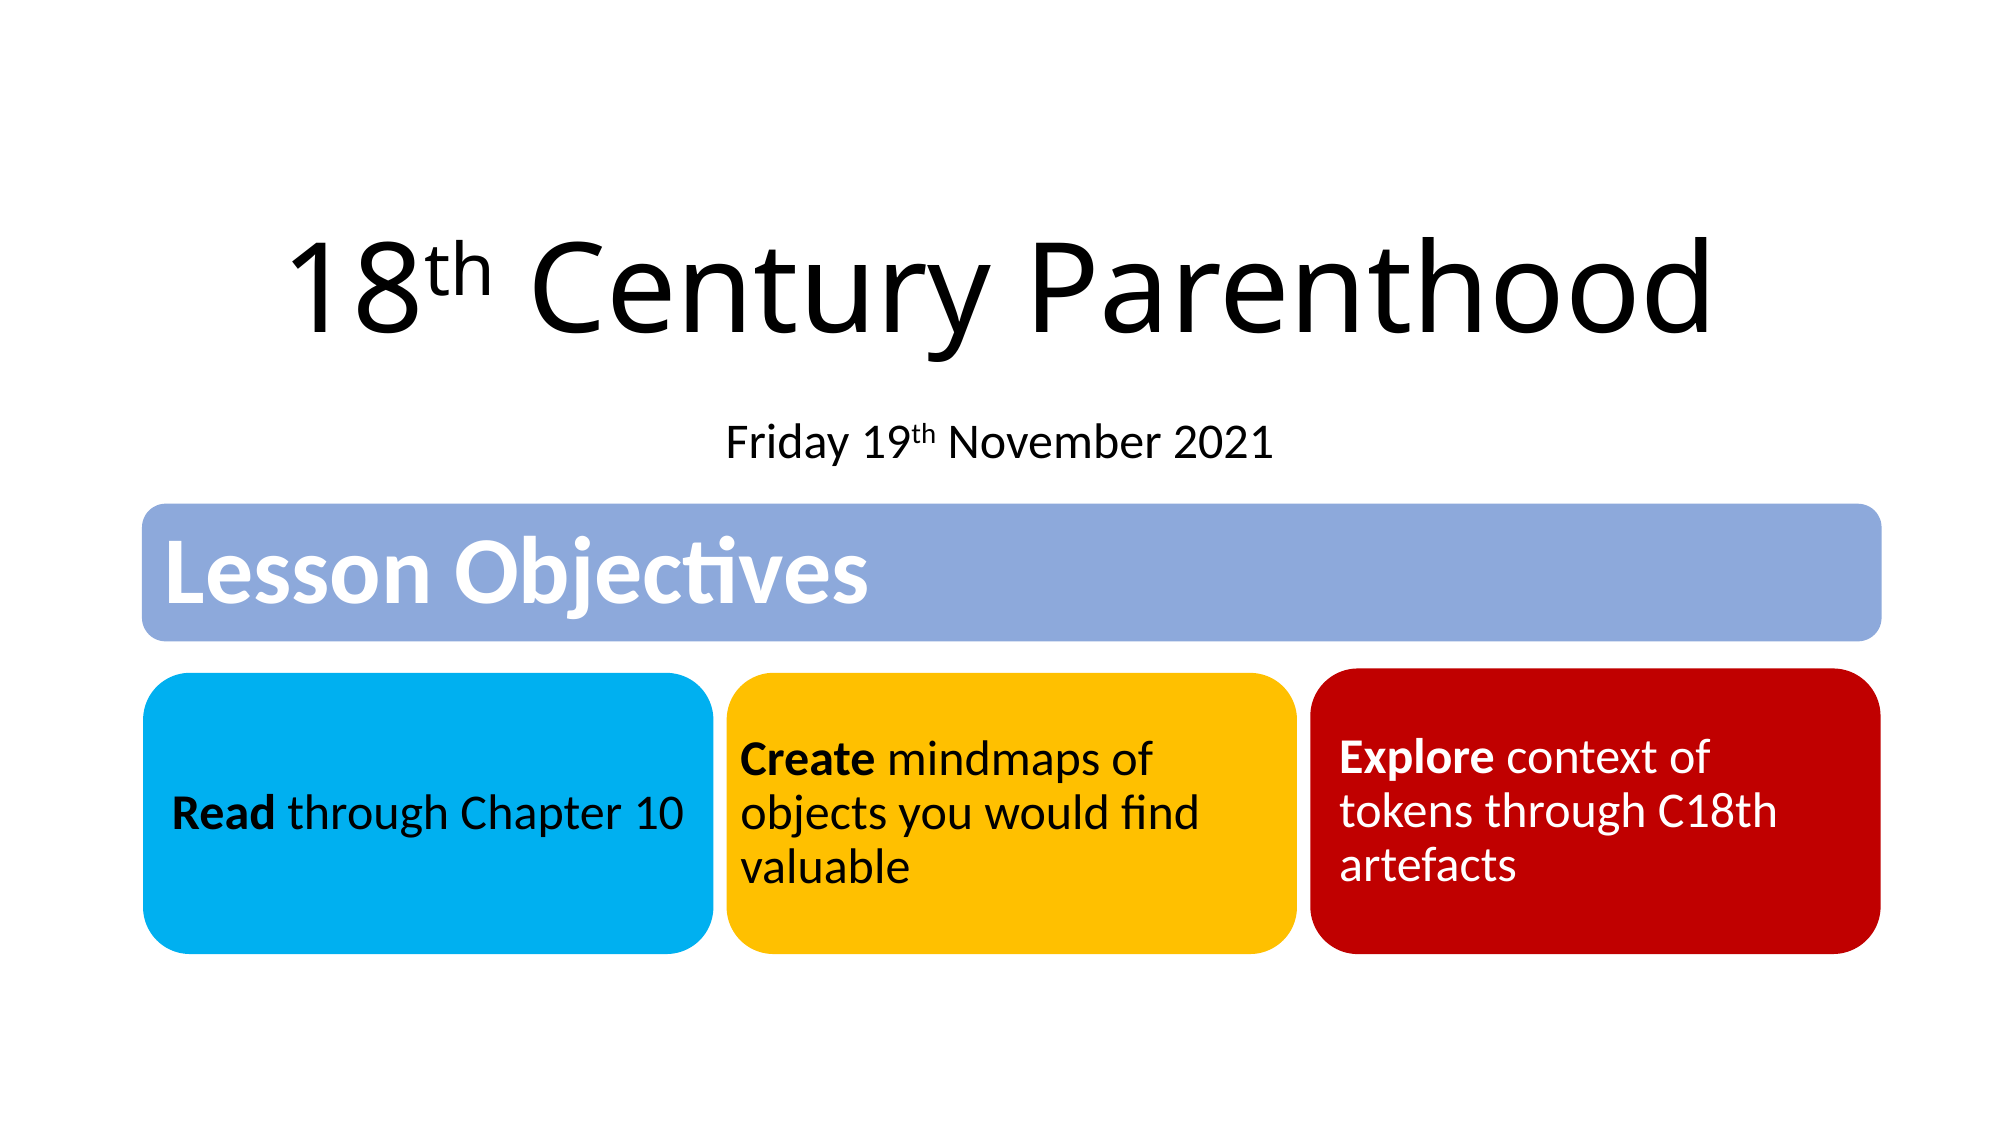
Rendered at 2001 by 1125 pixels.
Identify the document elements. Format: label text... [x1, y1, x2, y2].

subtitle Friday 19th November 2021 [249, 407, 1750, 503]
title 18th Century Parenthood [249, 184, 1750, 368]
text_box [142, 504, 1881, 955]
